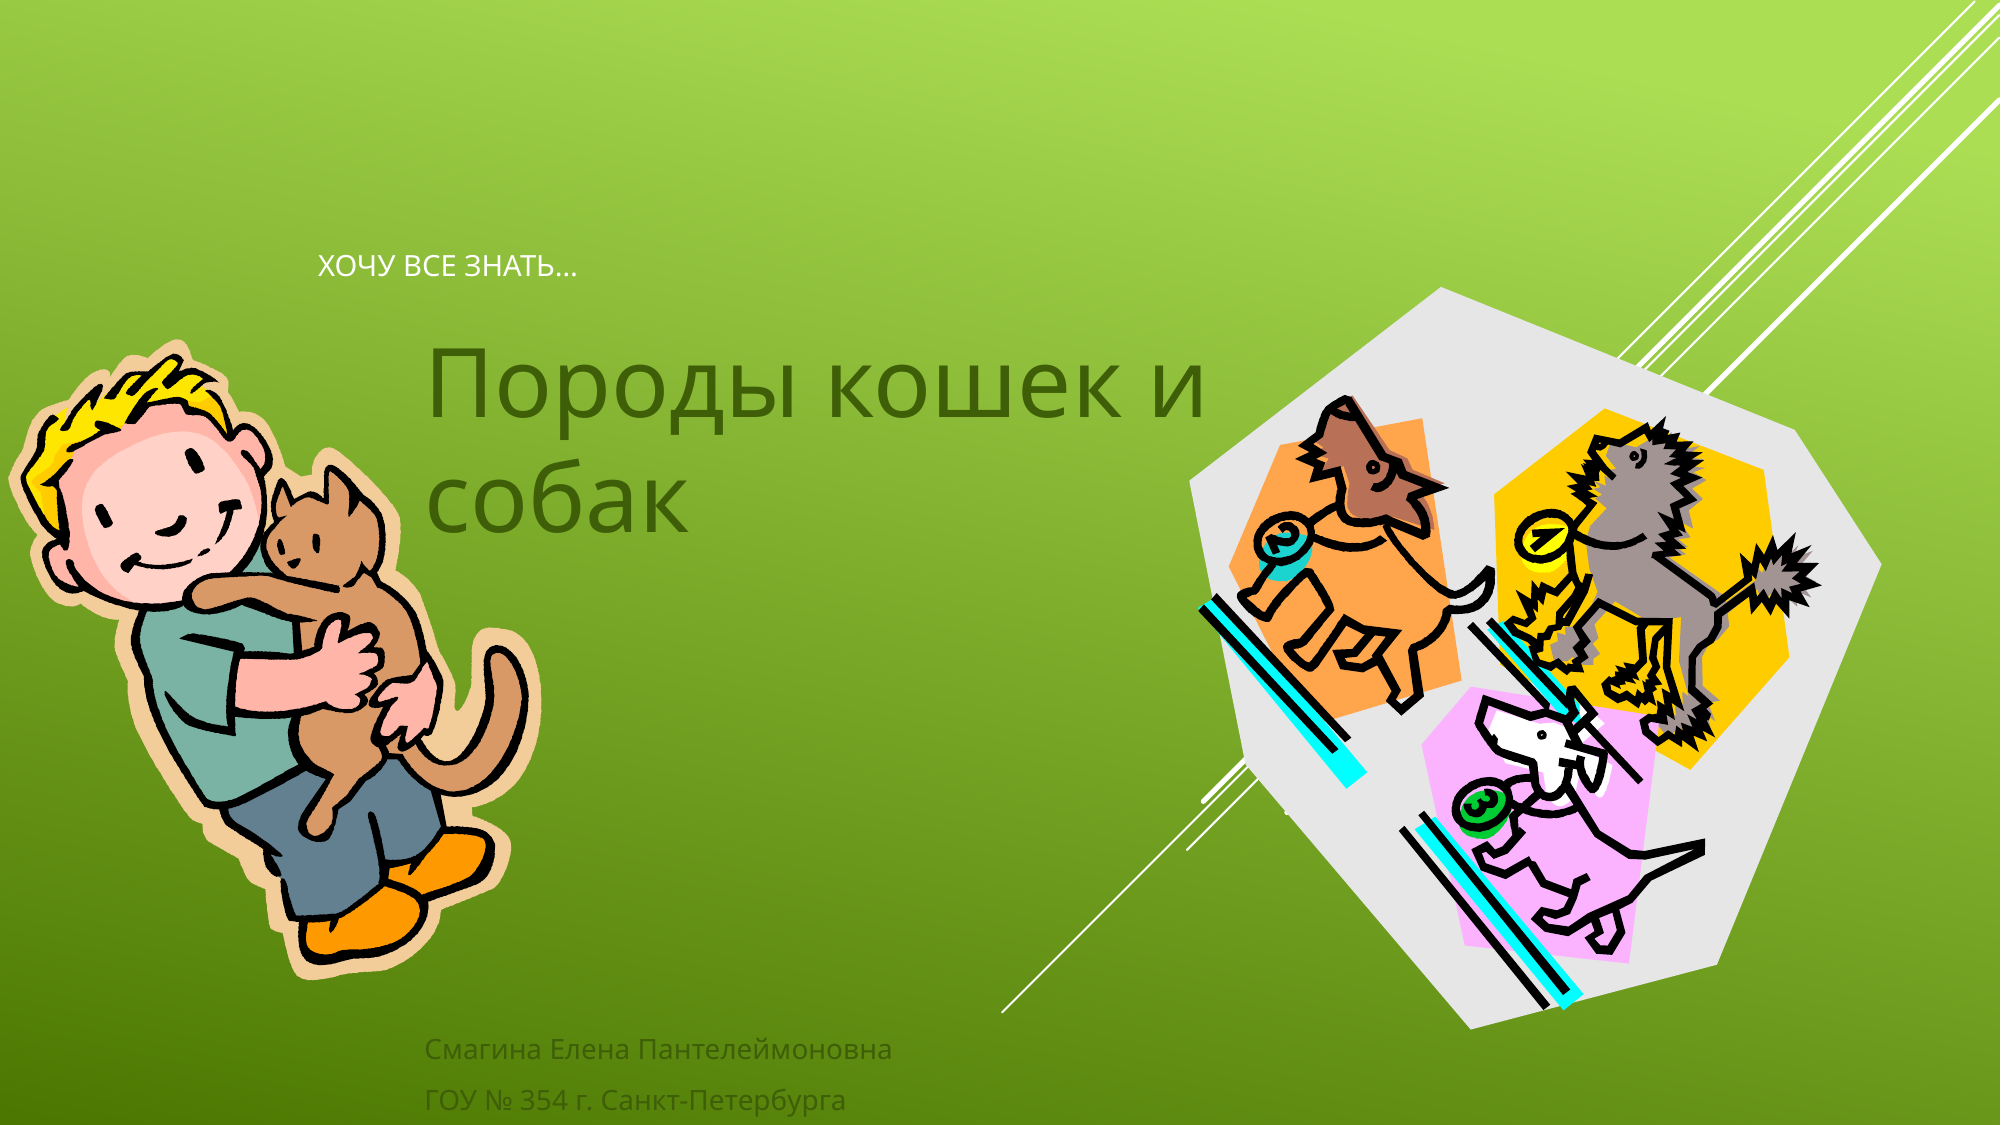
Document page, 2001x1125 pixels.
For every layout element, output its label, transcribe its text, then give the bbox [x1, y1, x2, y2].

picture [92, 298, 514, 984]
title Хочу все знать… [303, 54, 1579, 290]
picture [1166, 298, 1892, 985]
subtitle Породы кошек и собак Смагина Елена Пантелеймоновна ГОУ № 354 г. Санкт-Петербурга [409, 314, 1460, 1125]
